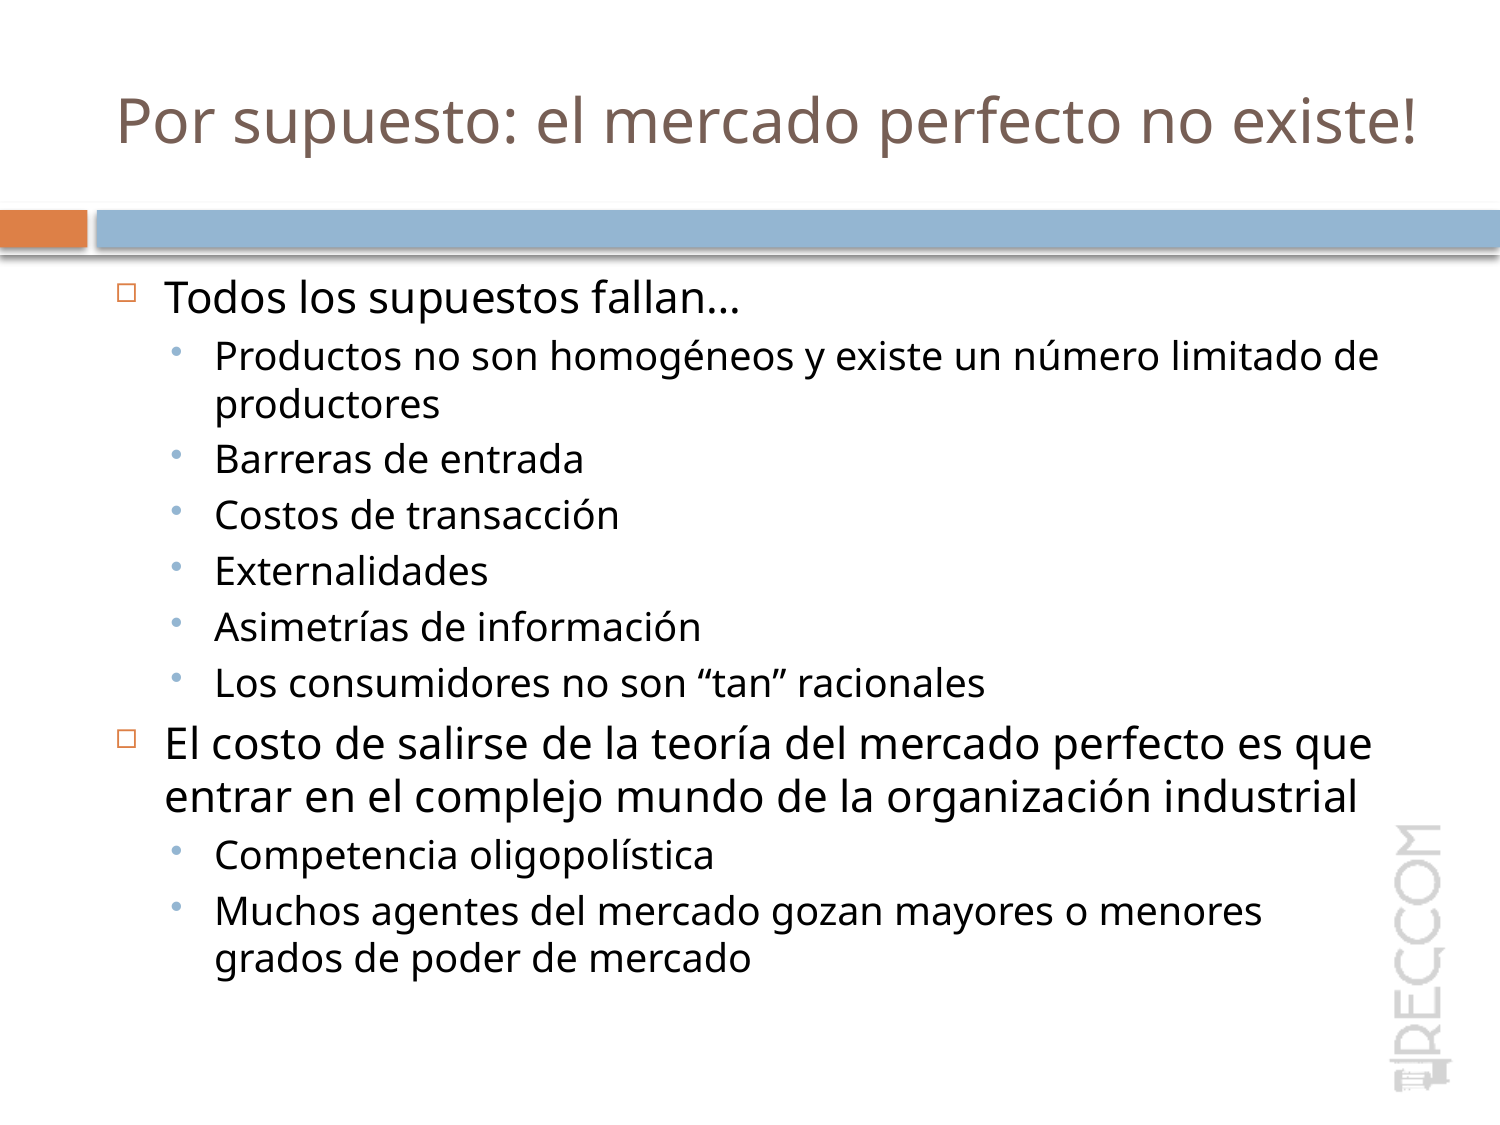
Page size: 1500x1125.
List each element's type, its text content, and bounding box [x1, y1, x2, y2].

list Todos los supuestos fallan… Productos no son homogéneos y existe un número limitado de productores Barreras de entrada Costos de transacción Externalidades Asimetrías de información Los consumidores no son “tan” racionales El costo de salirse de la teoría del mercado perfecto es que entrar en el complejo mundo de la organización industrial Competencia oligopolística Muchos agentes del mercado gozan mayores o menores grados de poder de mercado [100, 262, 1400, 1000]
title Por supuesto: el mercado perfecto no existe! [100, 37, 1438, 200]
